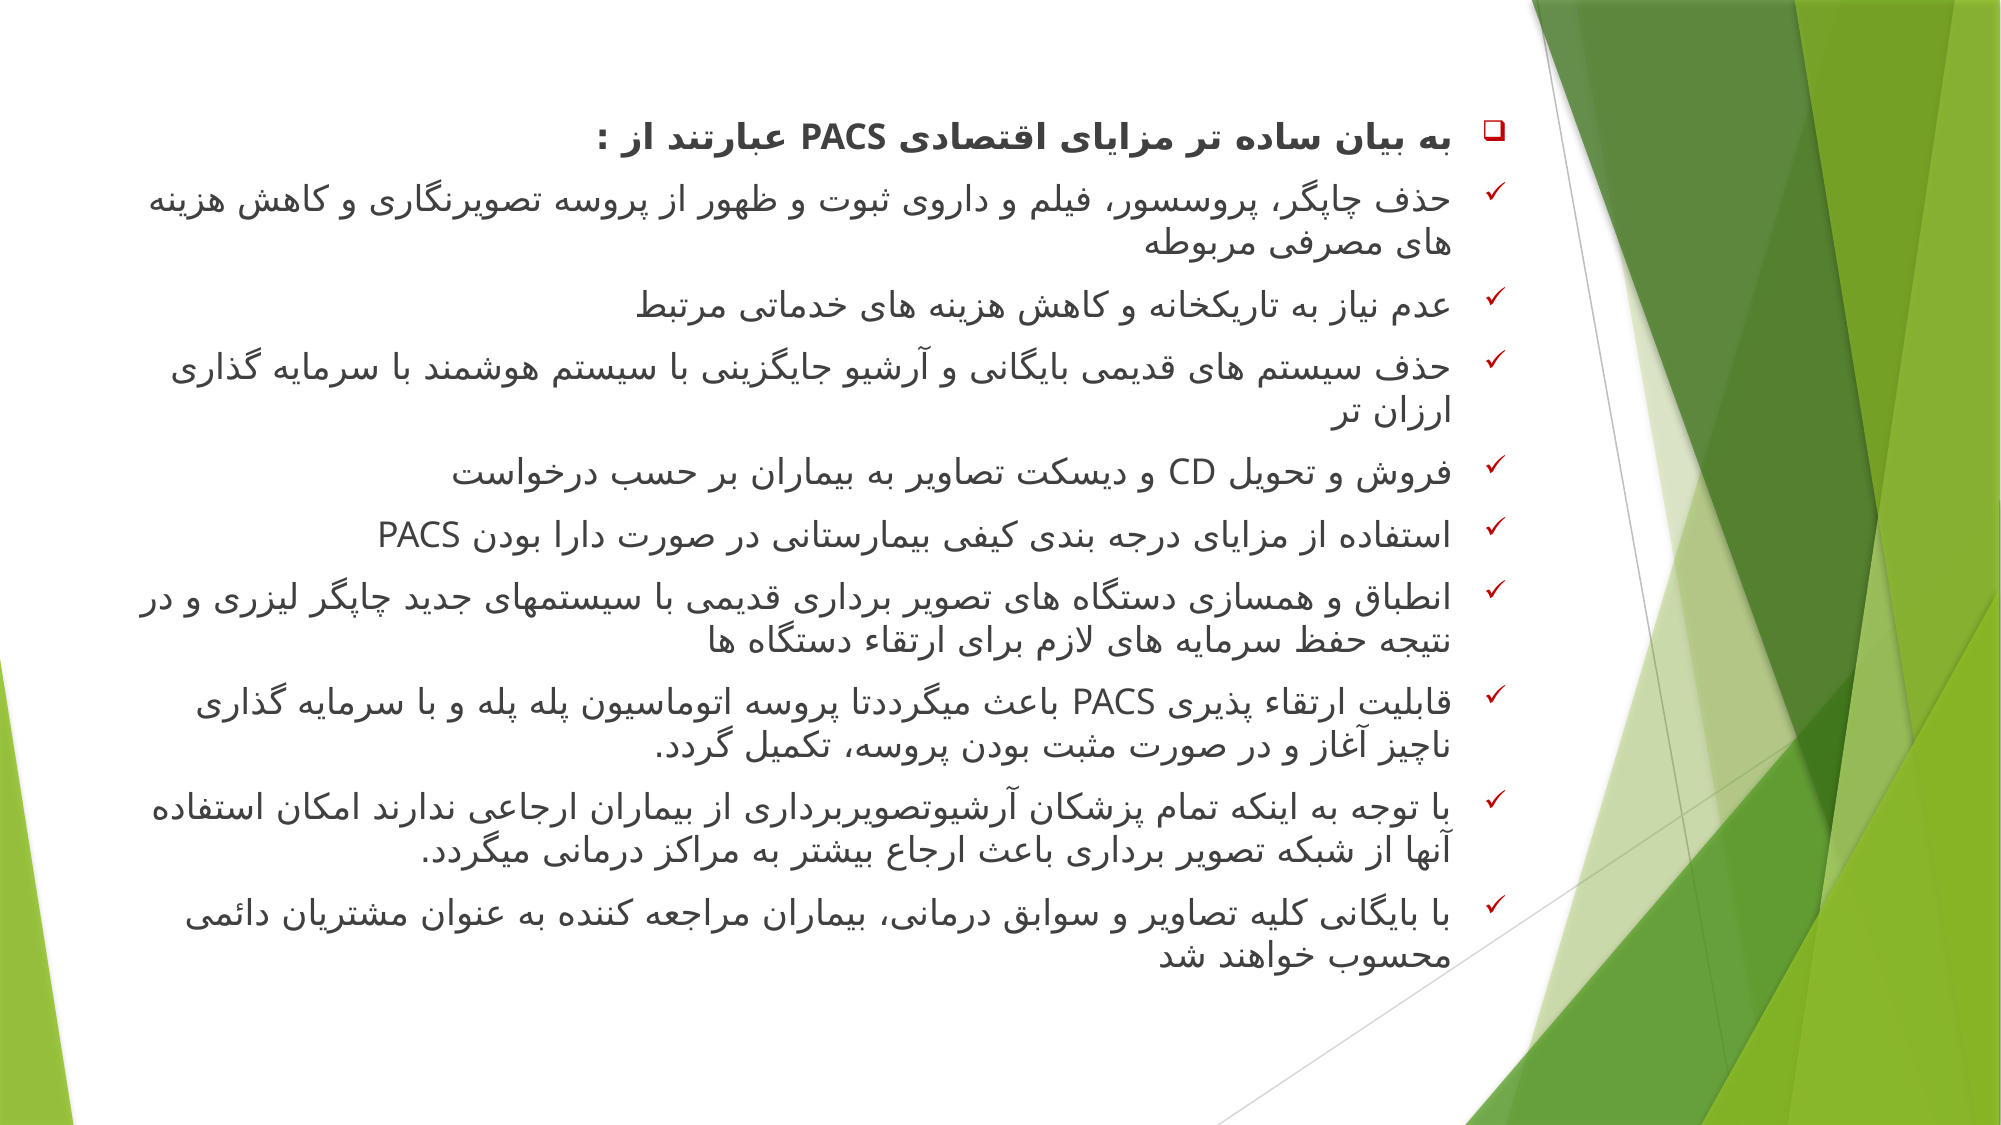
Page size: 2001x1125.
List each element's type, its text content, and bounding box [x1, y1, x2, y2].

list به بیان ساده تر مزایای اقتصادی PACS عبارتند از : حذف چاپگر، پروسسور، فیلم و داروی ثبوت و ظهور از پروسه تصویرنگاری و کاهش هزینه های مصرفی مربوطه عدم نیاز به تاریک­خانه و کاهش هزینه های خدماتی مرتبط حذف سیستم های قدیمی بایگانی و آرشیو جایگزینی با سیستم هوشمند با سرمایه گذاری ارزان تر فروش و تحویل CD و دیسکت تصاویر به بیماران بر حسب درخواست استفاده از مزایای درجه بندی کیفی بیمارستانی در صورت دارا بودن PACS انطباق و همسازی دستگاه های تصویر برداری قدیمی با سیستم­های جدید چاپگر لیزری و در نتیجه حفظ سرمایه های لازم برای ارتقاء دستگاه ها قابلیت ارتقاء پذیری PACS باعث میگرددتا پروسه اتوماسیون پله پله و با سرمایه گذاری ناچیز آغاز و در صورت مثبت بودن پروسه، تکمیل گردد. با توجه به اینکه تمام پزشکان آرشیوتصویربرداری از بیماران ارجاعی ندارند امکان استفاده آنها از شبکه تصویر برداری باعث ارجاع بیشتر به مراکز درمانی میگردد. با بایگانی کلیه تصاویر و سوابق درمانی، بیماران مراجعه کننده به عنوان مشتریان دائمی محسوب خواهند شد [111, 43, 1522, 991]
